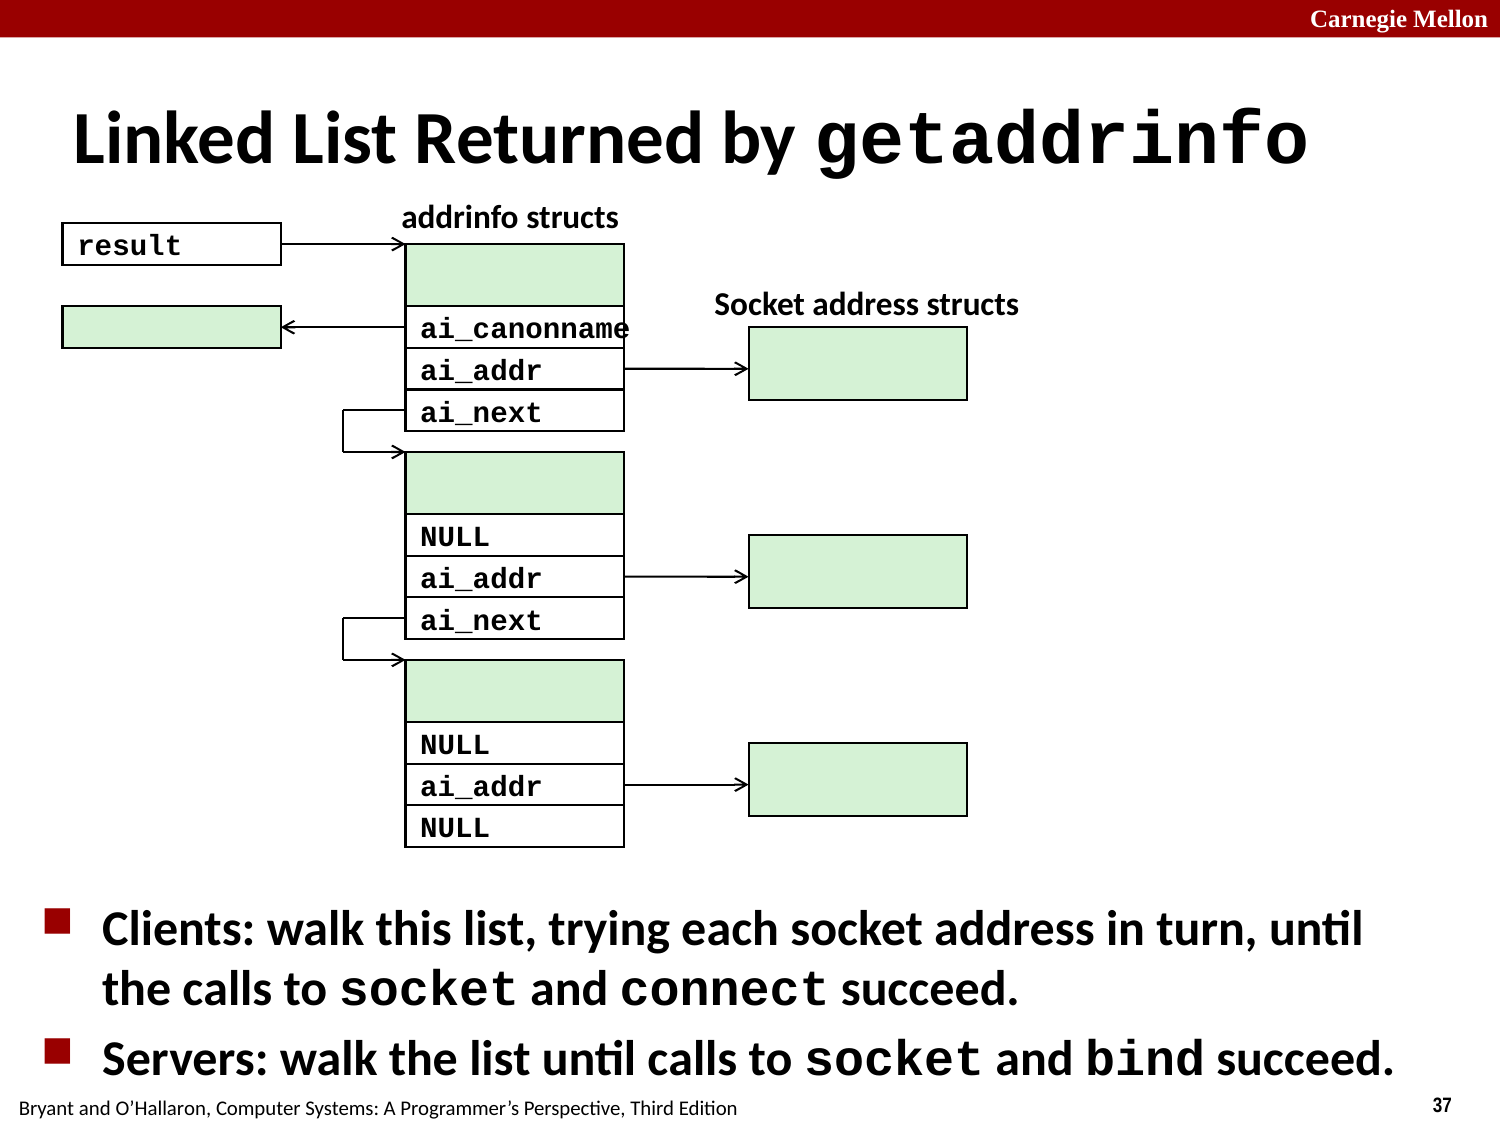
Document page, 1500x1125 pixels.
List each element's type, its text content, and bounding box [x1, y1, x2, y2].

text_box result [62, 223, 281, 265]
text_box Socket address structs [699, 275, 1035, 330]
text_box ai_next [405, 389, 624, 432]
text_box NULL [405, 723, 624, 763]
text_box ai_addr [405, 347, 624, 389]
title Linked List Returned by getaddrinfo [58, 71, 1413, 197]
text_box [405, 244, 624, 307]
text_box ai_addr [405, 555, 624, 597]
text_box NULL [405, 805, 624, 847]
list Clients: walk this list, trying each socket address in turn, until the calls to socket and connect succeed. Servers: walk the list until calls to socket and bind succeed. [30, 887, 1416, 1125]
text_box [748, 535, 967, 608]
text_box ai_canonname [405, 307, 624, 347]
text_box ai_next [405, 597, 624, 639]
text_box [405, 451, 624, 515]
text_box addrinfo structs [386, 187, 635, 243]
text_box ai_addr [405, 763, 624, 805]
text_box [748, 743, 967, 816]
text_box [405, 659, 624, 723]
text_box [62, 306, 281, 348]
text_box NULL [405, 515, 624, 555]
text_box [748, 330, 967, 400]
